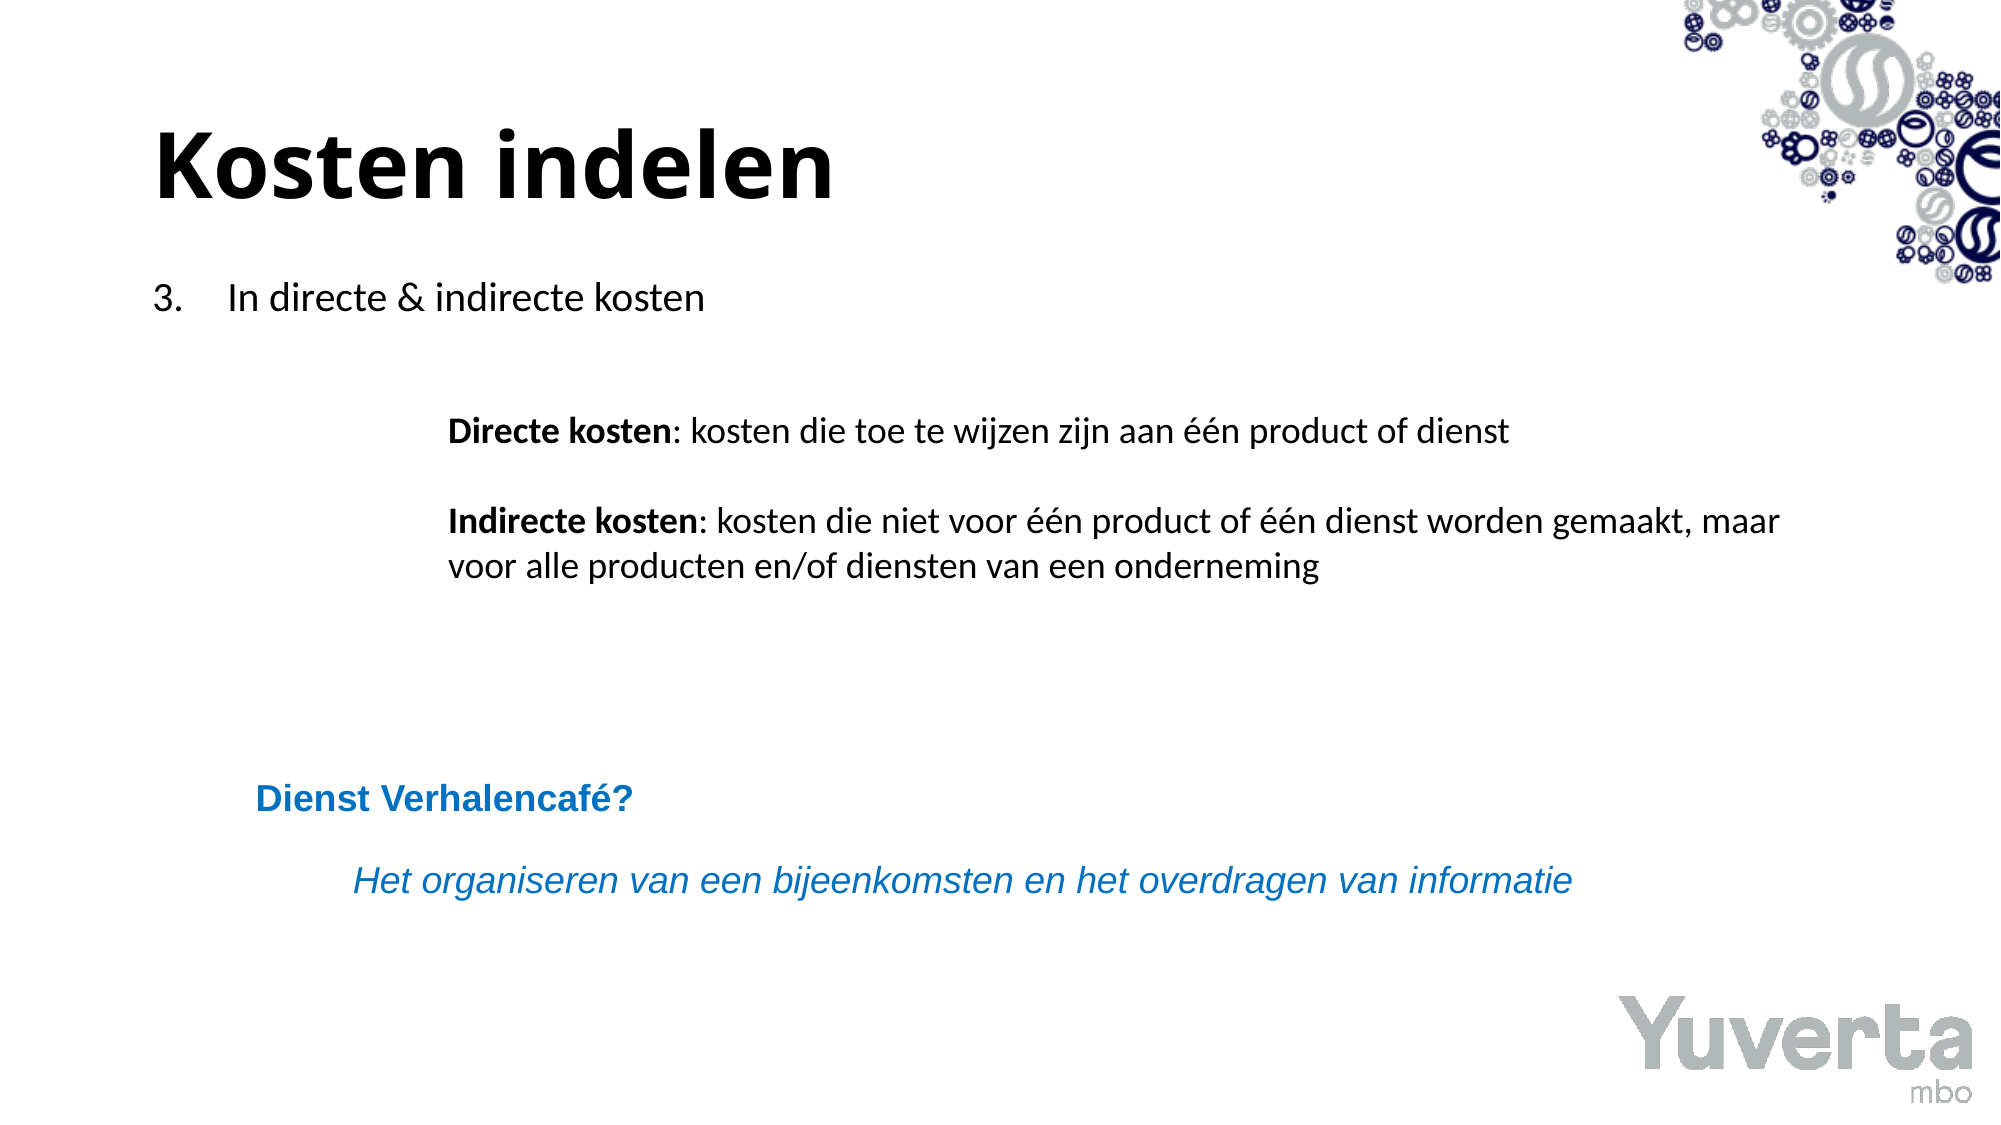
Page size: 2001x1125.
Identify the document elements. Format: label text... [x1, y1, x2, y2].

picture [0, 0, 2000, 1125]
text_box In directe & indirecte kosten [137, 262, 1139, 327]
text_box Directe kosten: kosten die toe te wijzen zijn aan één product of dienst Indirecte kosten: kosten die niet voor één product of één dienst worden gemaakt, maar voor alle producten en/of diensten van een onderneming [433, 398, 1844, 593]
text_box Dienst Verhalencafé? [240, 766, 1863, 827]
text_box Het organiseren van een bijeenkomsten en het overdragen van informatie [338, 848, 1766, 908]
title Kosten indelen [137, 59, 1863, 278]
